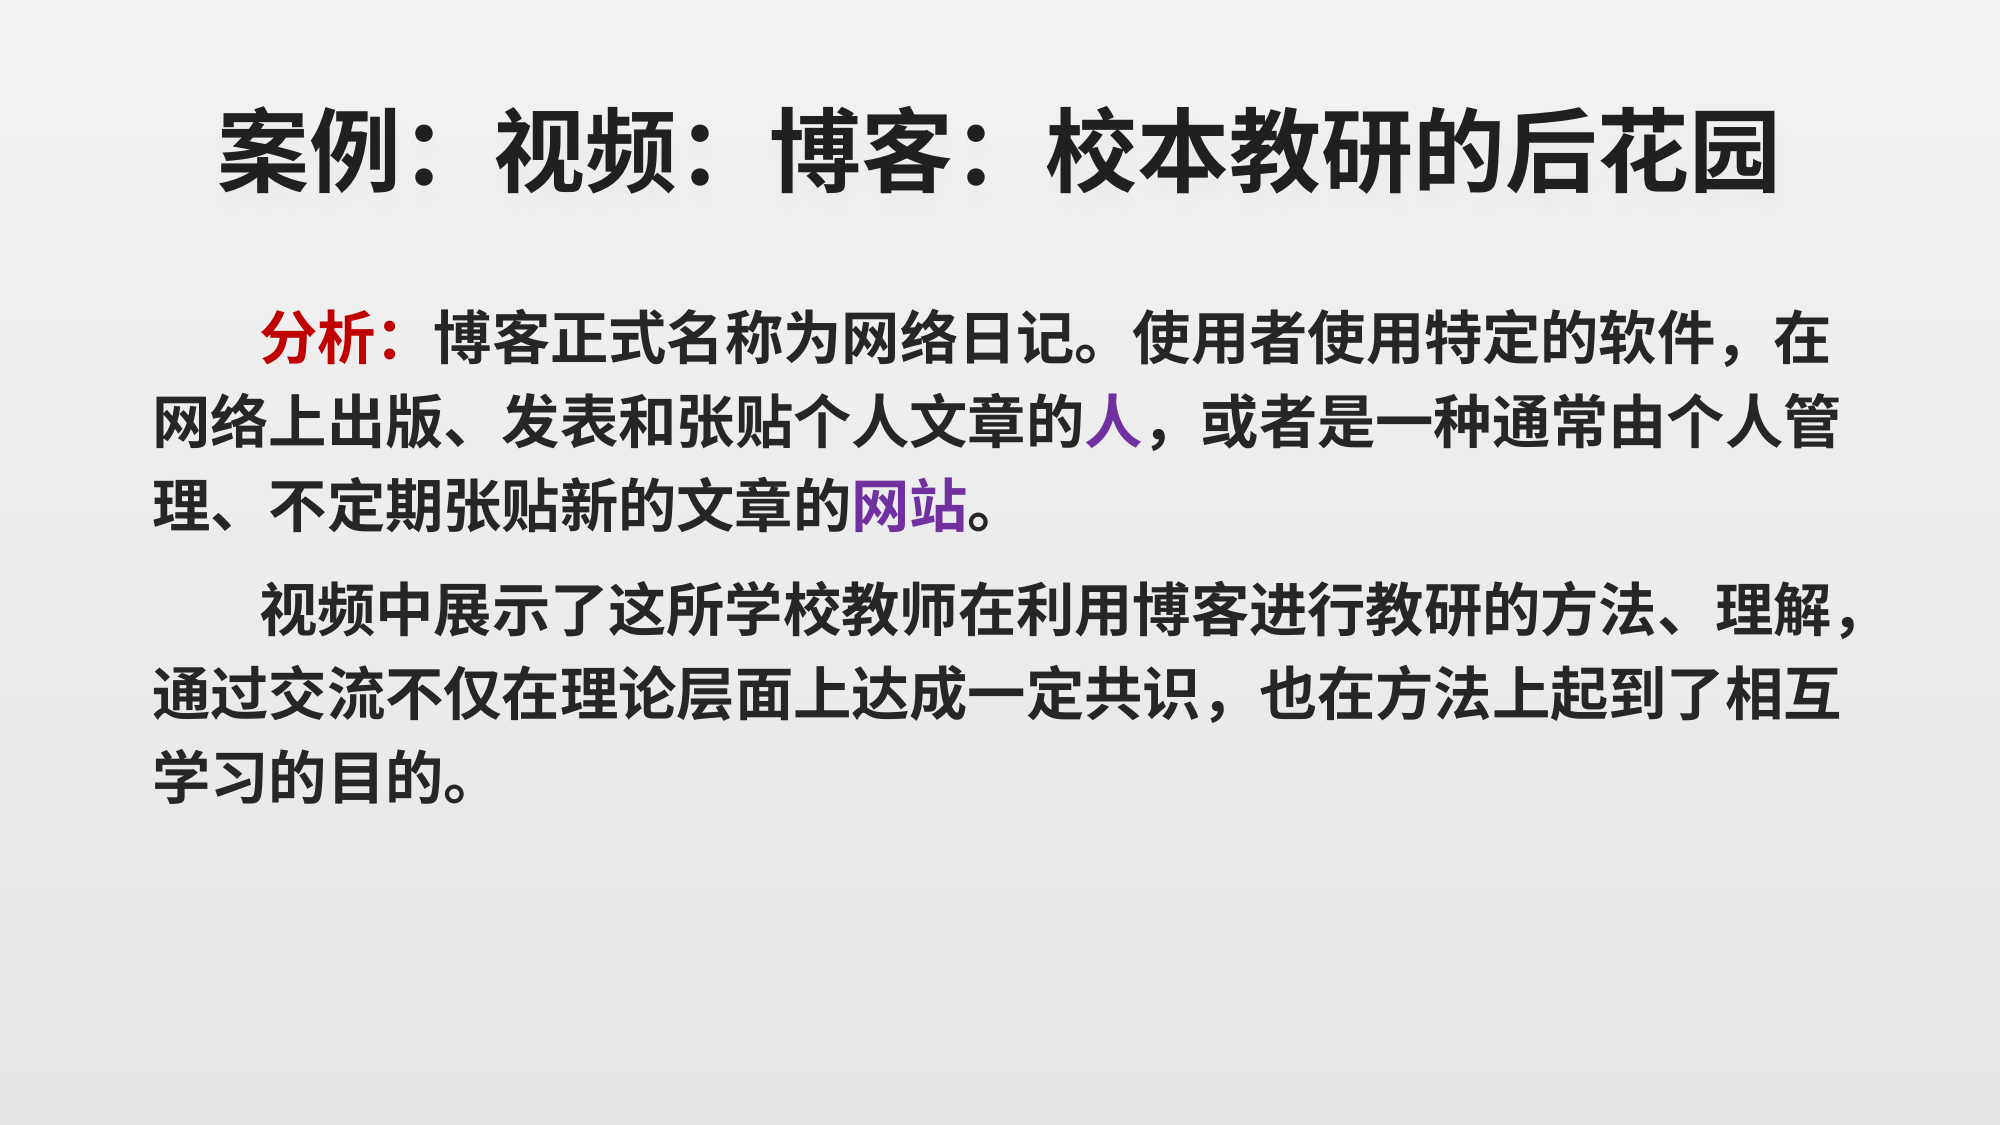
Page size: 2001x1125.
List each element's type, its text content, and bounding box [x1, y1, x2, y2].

title 案例：视频：博客：校本教研的后花园 [137, 74, 1863, 213]
list 分析：博客正式名称为网络日记。使用者使用特定的软件，在网络上出版、发表和张贴个人文章的人，或者是一种通常由个人管理、不定期张贴新的文章的网站。 视频中展示了这所学校教师在利用博客进行教研的方法、理解，通过交流不仅在理论层面上达成一定共识，也在方法上起到了相互学习的目的。 [137, 279, 1863, 1014]
